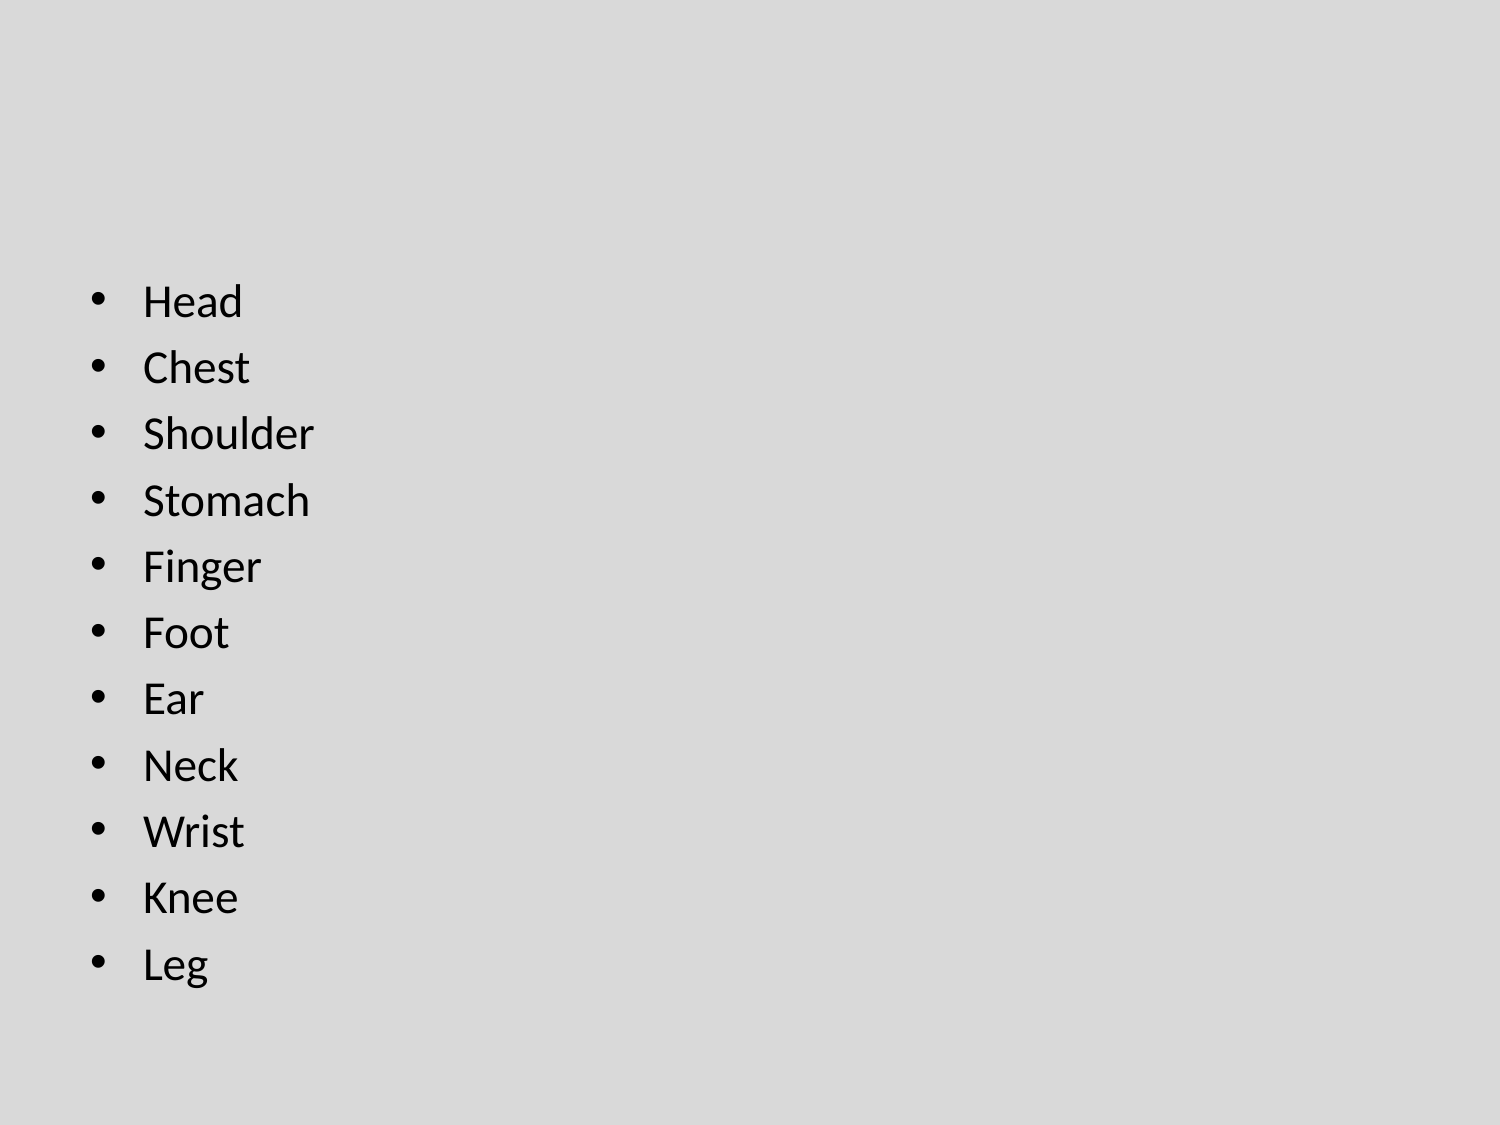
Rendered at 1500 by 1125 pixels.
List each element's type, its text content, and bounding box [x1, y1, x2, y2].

list Head Chest Shoulder Stomach Finger Foot Ear Neck Wrist Knee Leg [75, 262, 1425, 1005]
